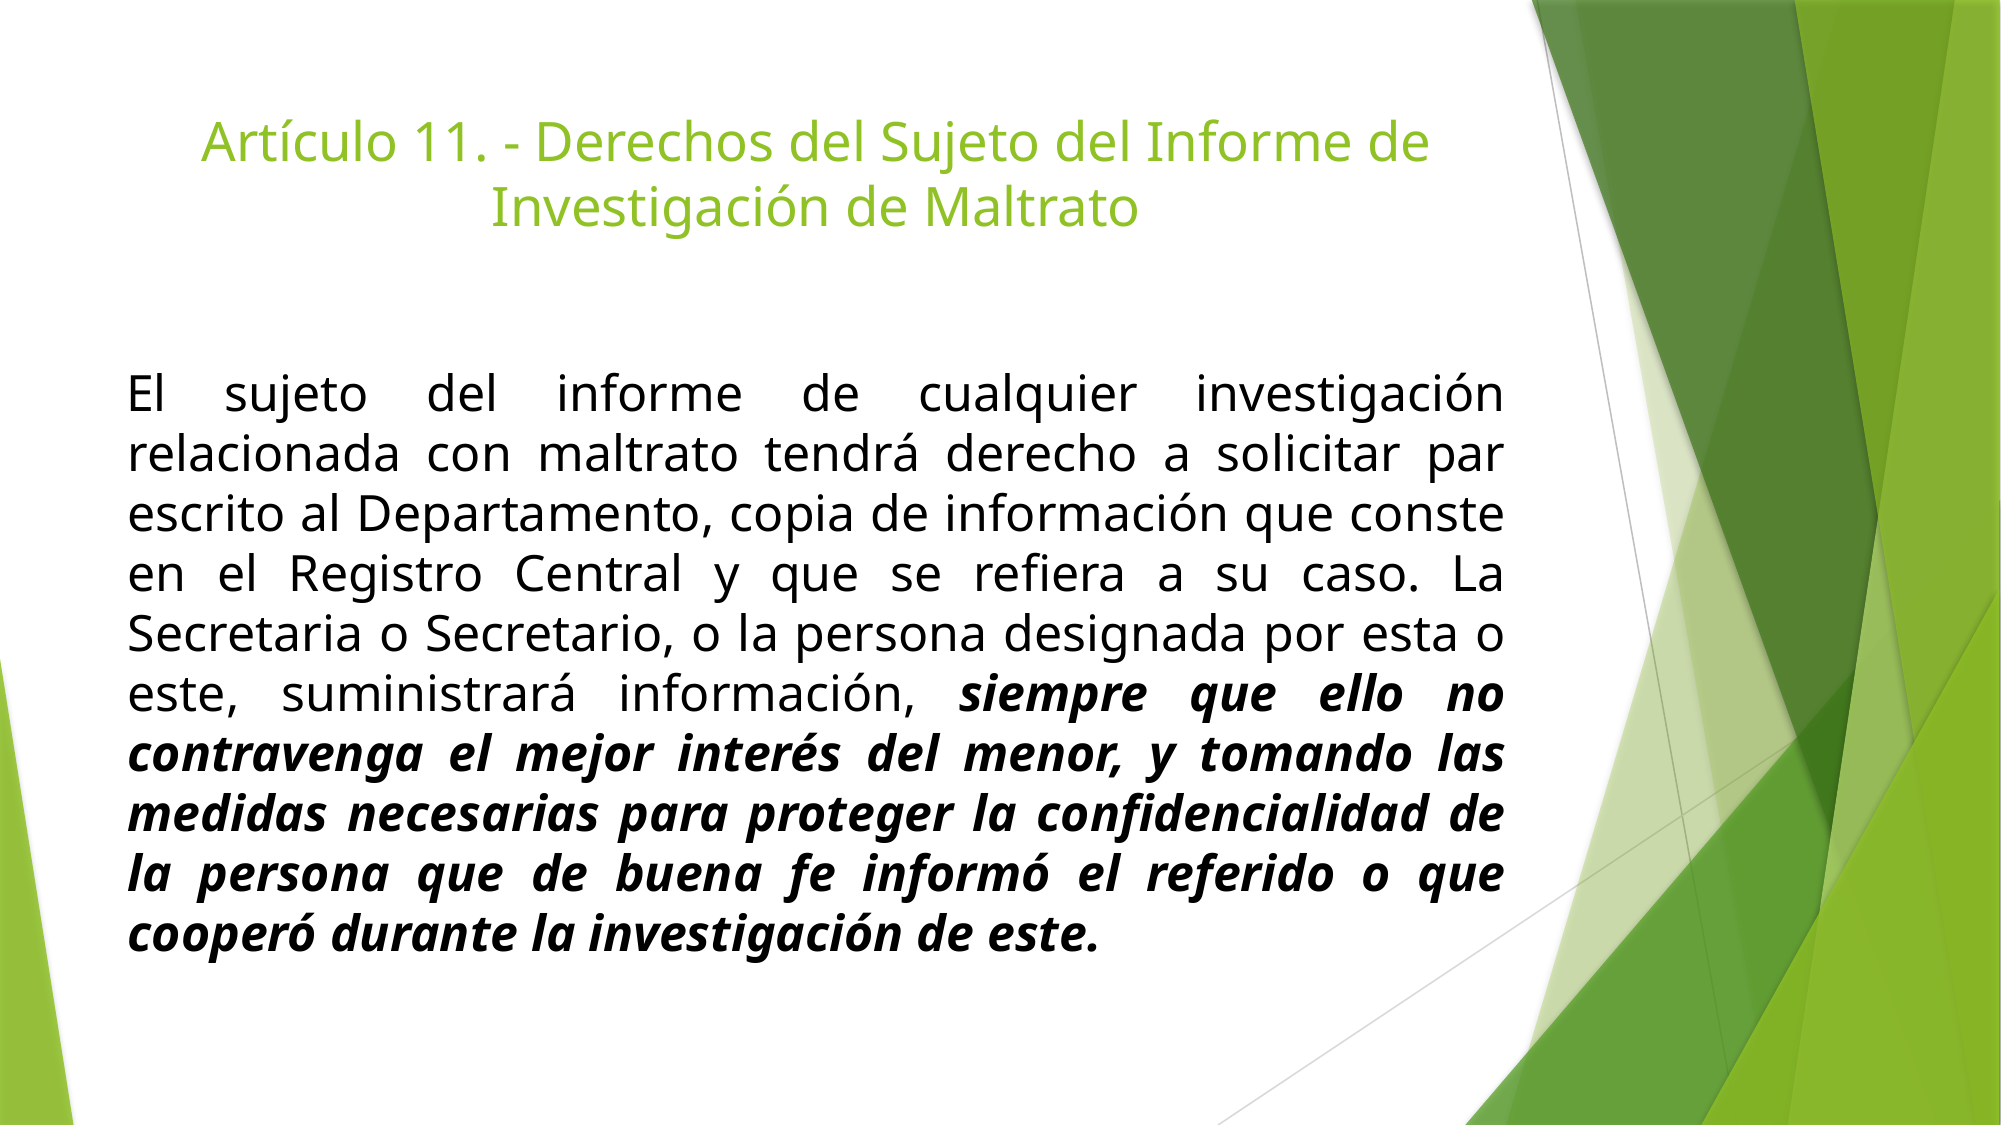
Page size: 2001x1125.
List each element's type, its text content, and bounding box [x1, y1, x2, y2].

title Artículo 11. - Derechos del Sujeto del Informe de Investigación de Maltrato [111, 99, 1522, 317]
list El sujeto del informe de cualquier investigación relacionada con maltrato tendrá derecho a solicitar par escrito al Departamento, copia de información que conste en el Registro Central y que se refiera a su caso. La Secretaria o Secretario, o la persona designada por esta o este, suministrará información, siempre que ello no contravenga el mejor interés del menor, y tomando las medidas necesarias para proteger la confidencialidad de la persona que de buena fe informó el referido o que cooperó durante la investigación de este. [111, 354, 1522, 992]
